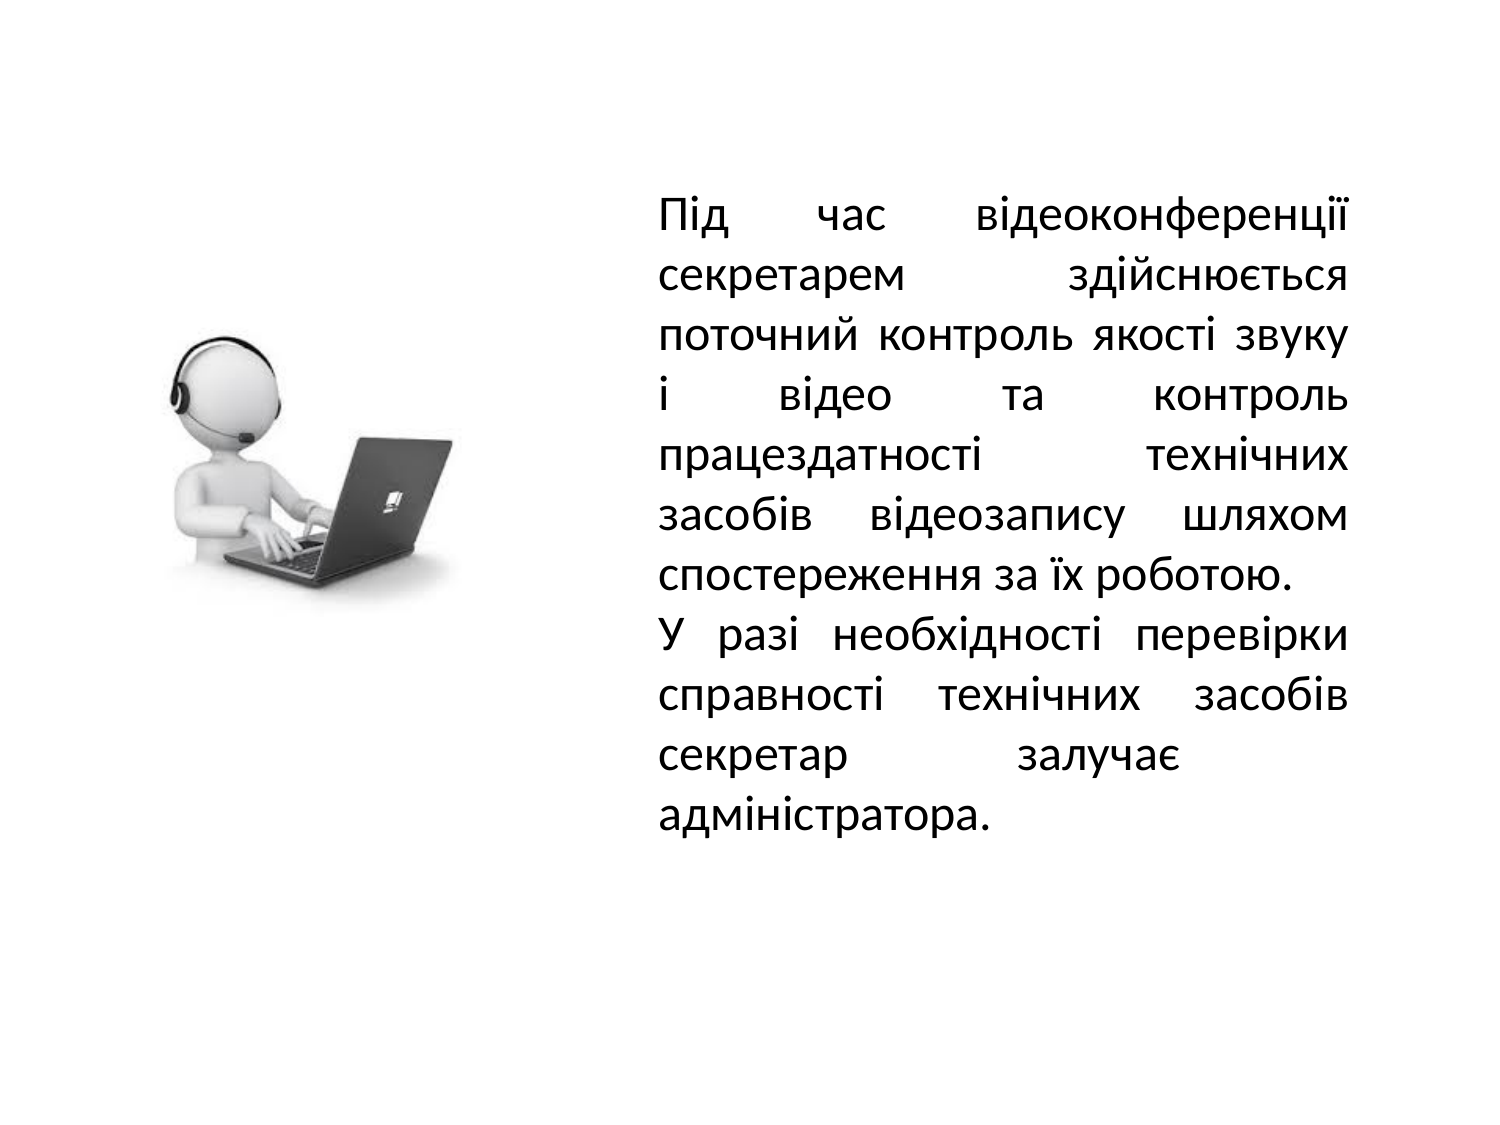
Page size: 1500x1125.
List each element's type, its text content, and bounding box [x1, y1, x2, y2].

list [123, 278, 476, 631]
text_box Під час відеоконференції секретарем здійснюється поточний контроль якості звуку і відео та контроль працездатності технічних засобів відеозапису шляхом спостереження за їх роботою. У разі необхідності перевірки справності технічних засобів секретар залучає адміністратора. [643, 172, 1365, 848]
